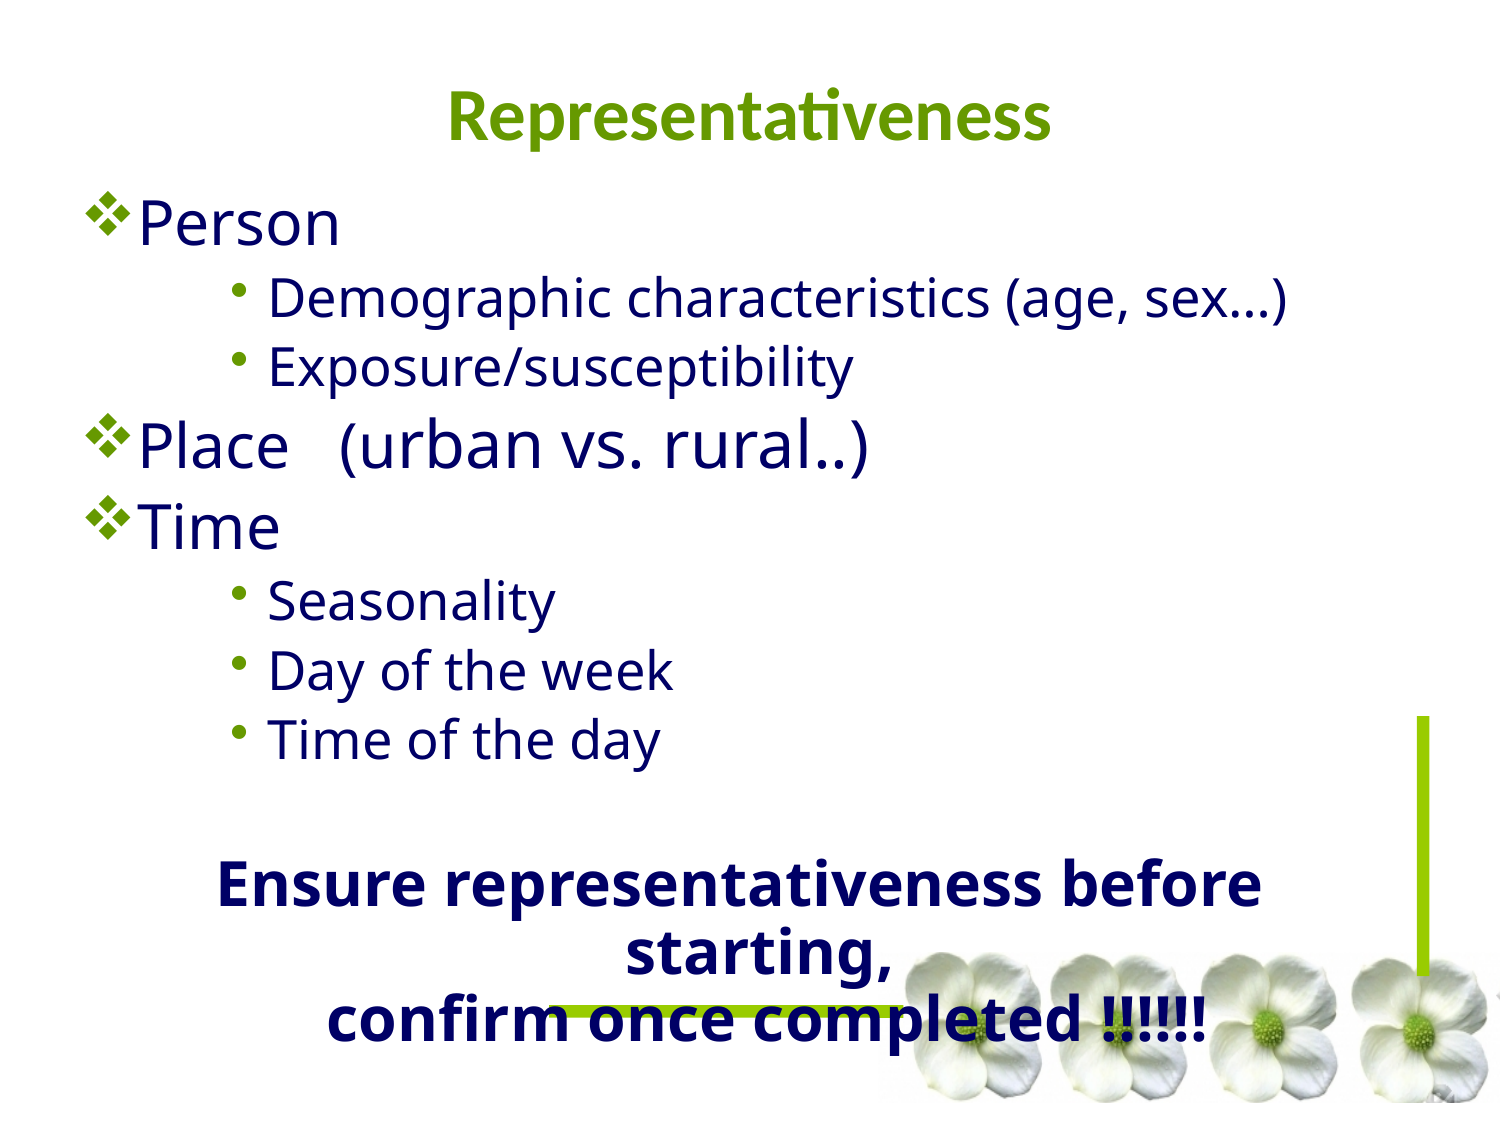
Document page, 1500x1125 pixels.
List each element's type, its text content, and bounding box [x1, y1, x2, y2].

list Person Demographic characteristics (age, sex…) Exposure/susceptibility Place (urban vs. rural..) Time Seasonality Day of the week Time of the day Ensure representativeness before starting, confirm once completed !!!!!! [64, 184, 1416, 985]
title Representativeness [112, 16, 1388, 184]
picture [878, 952, 1500, 1103]
